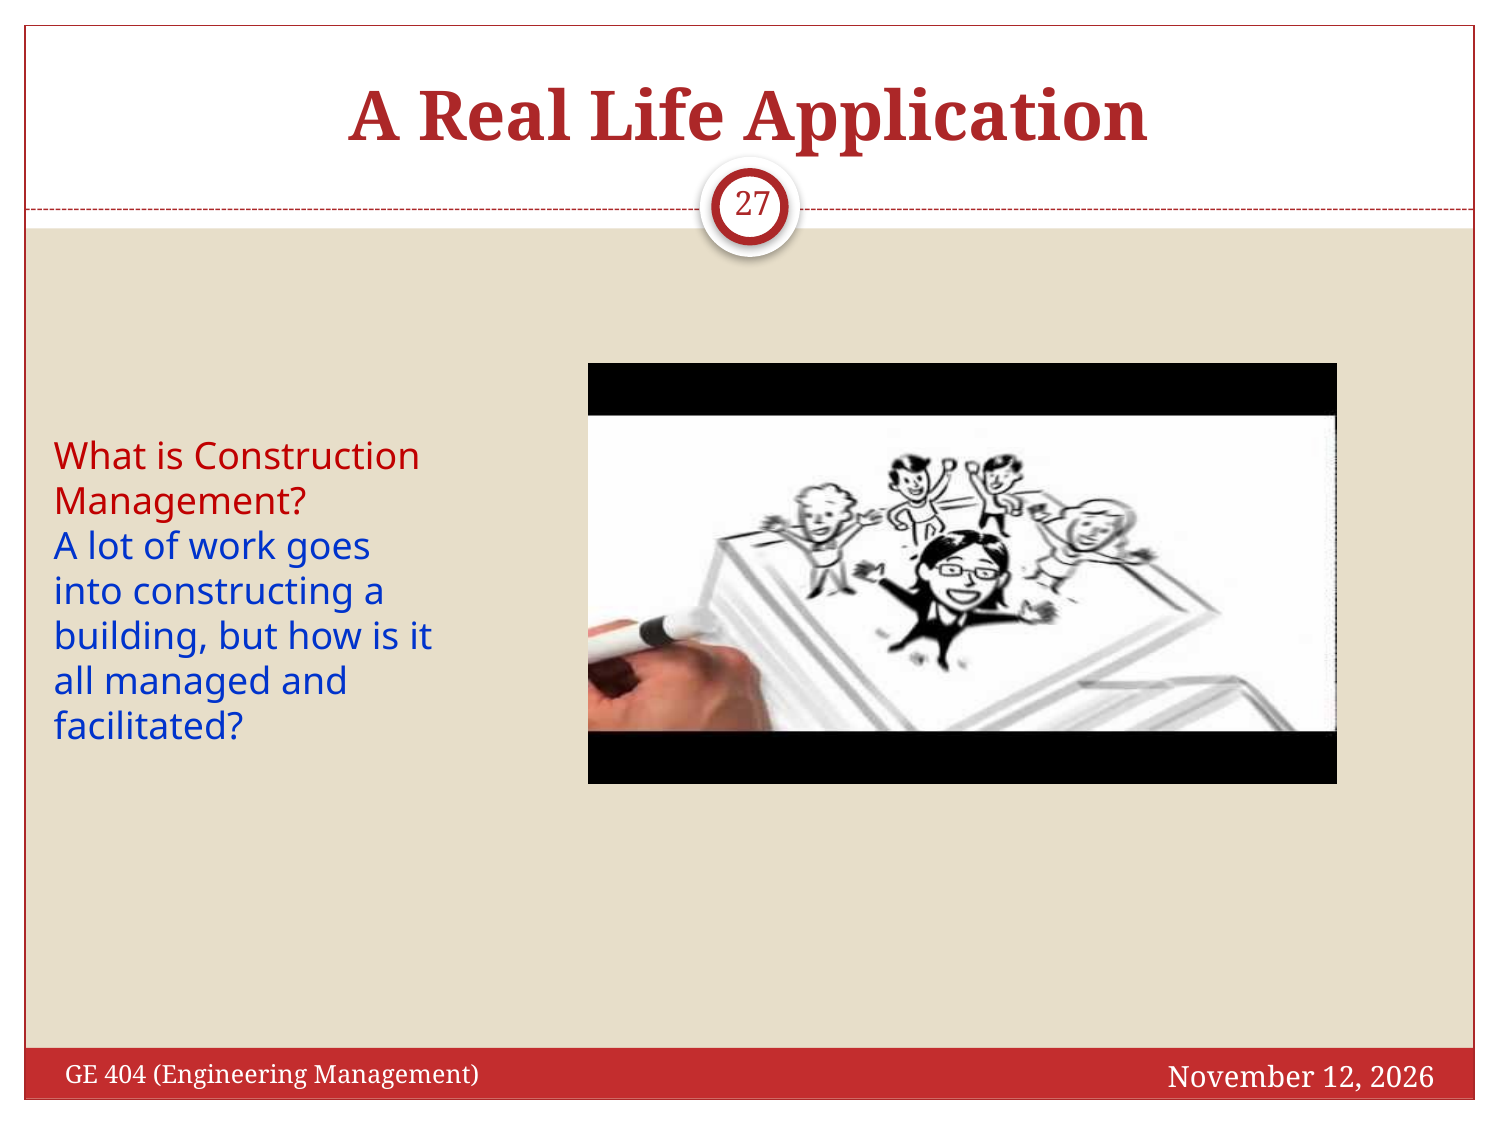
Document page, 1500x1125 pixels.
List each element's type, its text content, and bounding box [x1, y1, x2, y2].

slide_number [950, 1050, 1450, 1111]
text_box What is Construction Management? A lot of work goes into constructing a building, but how is it all managed and facilitated? [39, 424, 450, 755]
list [587, 362, 1338, 785]
slide_number 27 [715, 168, 791, 241]
footer GE 404 (Engineering Management) [50, 1051, 638, 1112]
title A Real Life Application [49, 37, 1450, 162]
